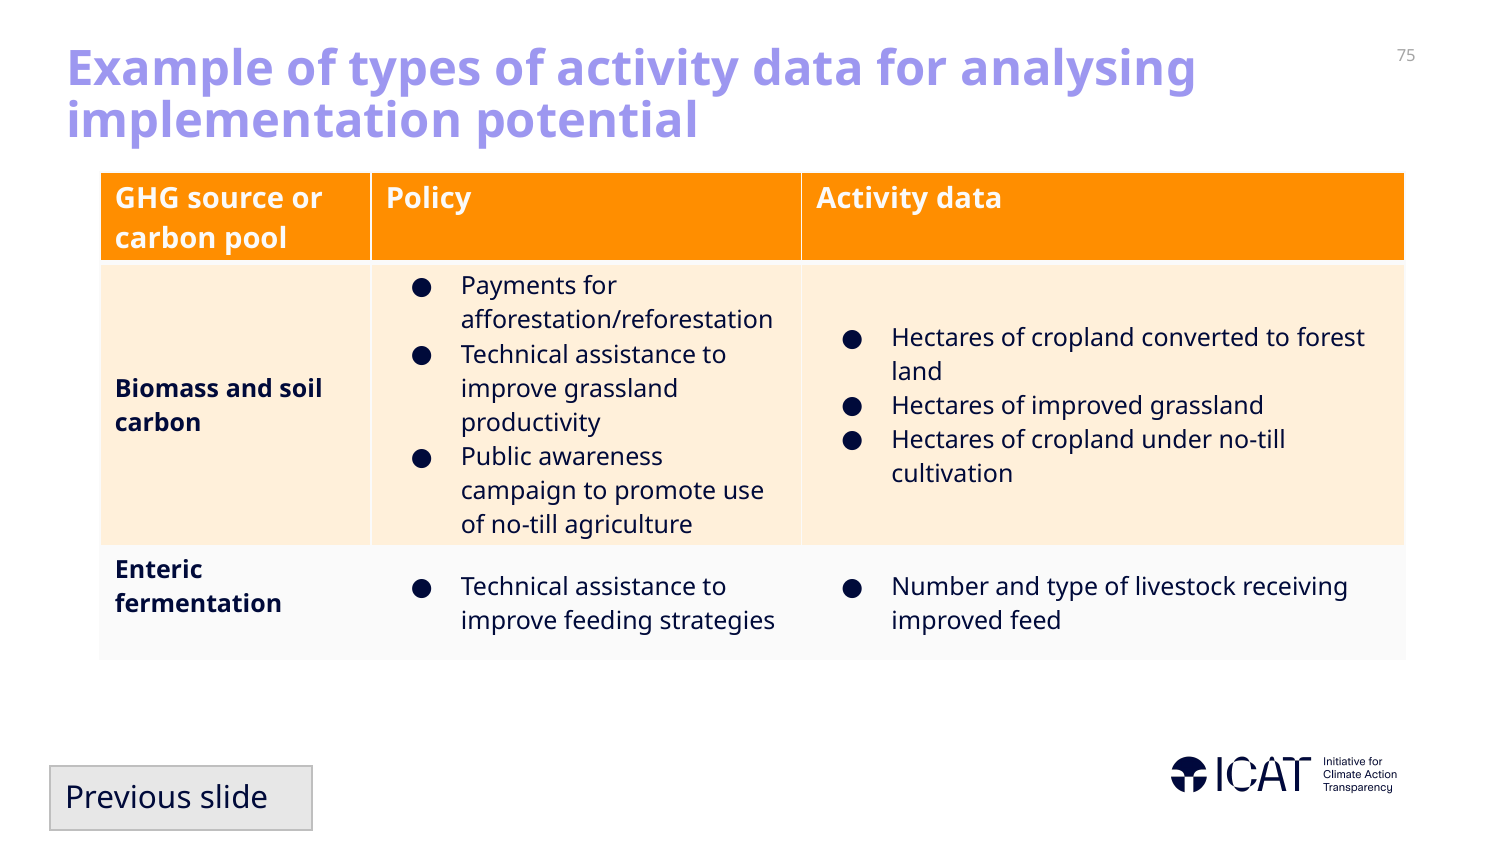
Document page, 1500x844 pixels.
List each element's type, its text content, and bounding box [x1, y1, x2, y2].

table_cell Number and type of livestock receiving improved feed [802, 547, 1404, 658]
text_box [89, 778, 312, 816]
table_cell Biomass and soil carbon [101, 265, 370, 545]
table_header GHG source or carbon pool [101, 173, 370, 260]
title Example of types of activity data for analysing implementation potential [51, 35, 1449, 157]
table_cell Enteric fermentation [101, 547, 370, 658]
picture [1171, 724, 1430, 824]
table_header Activity data [802, 173, 1404, 260]
table_header Policy [372, 173, 801, 260]
list Previous slide [50, 765, 312, 831]
table_cell Technical assistance to improve feeding strategies [372, 547, 801, 658]
table_cell Hectares of cropland converted to forest land Hectares of improved grassland Hectares of cropland under no-till cultivation [802, 265, 1404, 545]
table_cell Payments for afforestation/reforestation Technical assistance to improve grassland productivity Public awareness campaign to promote use of no-till agriculture [372, 265, 801, 545]
